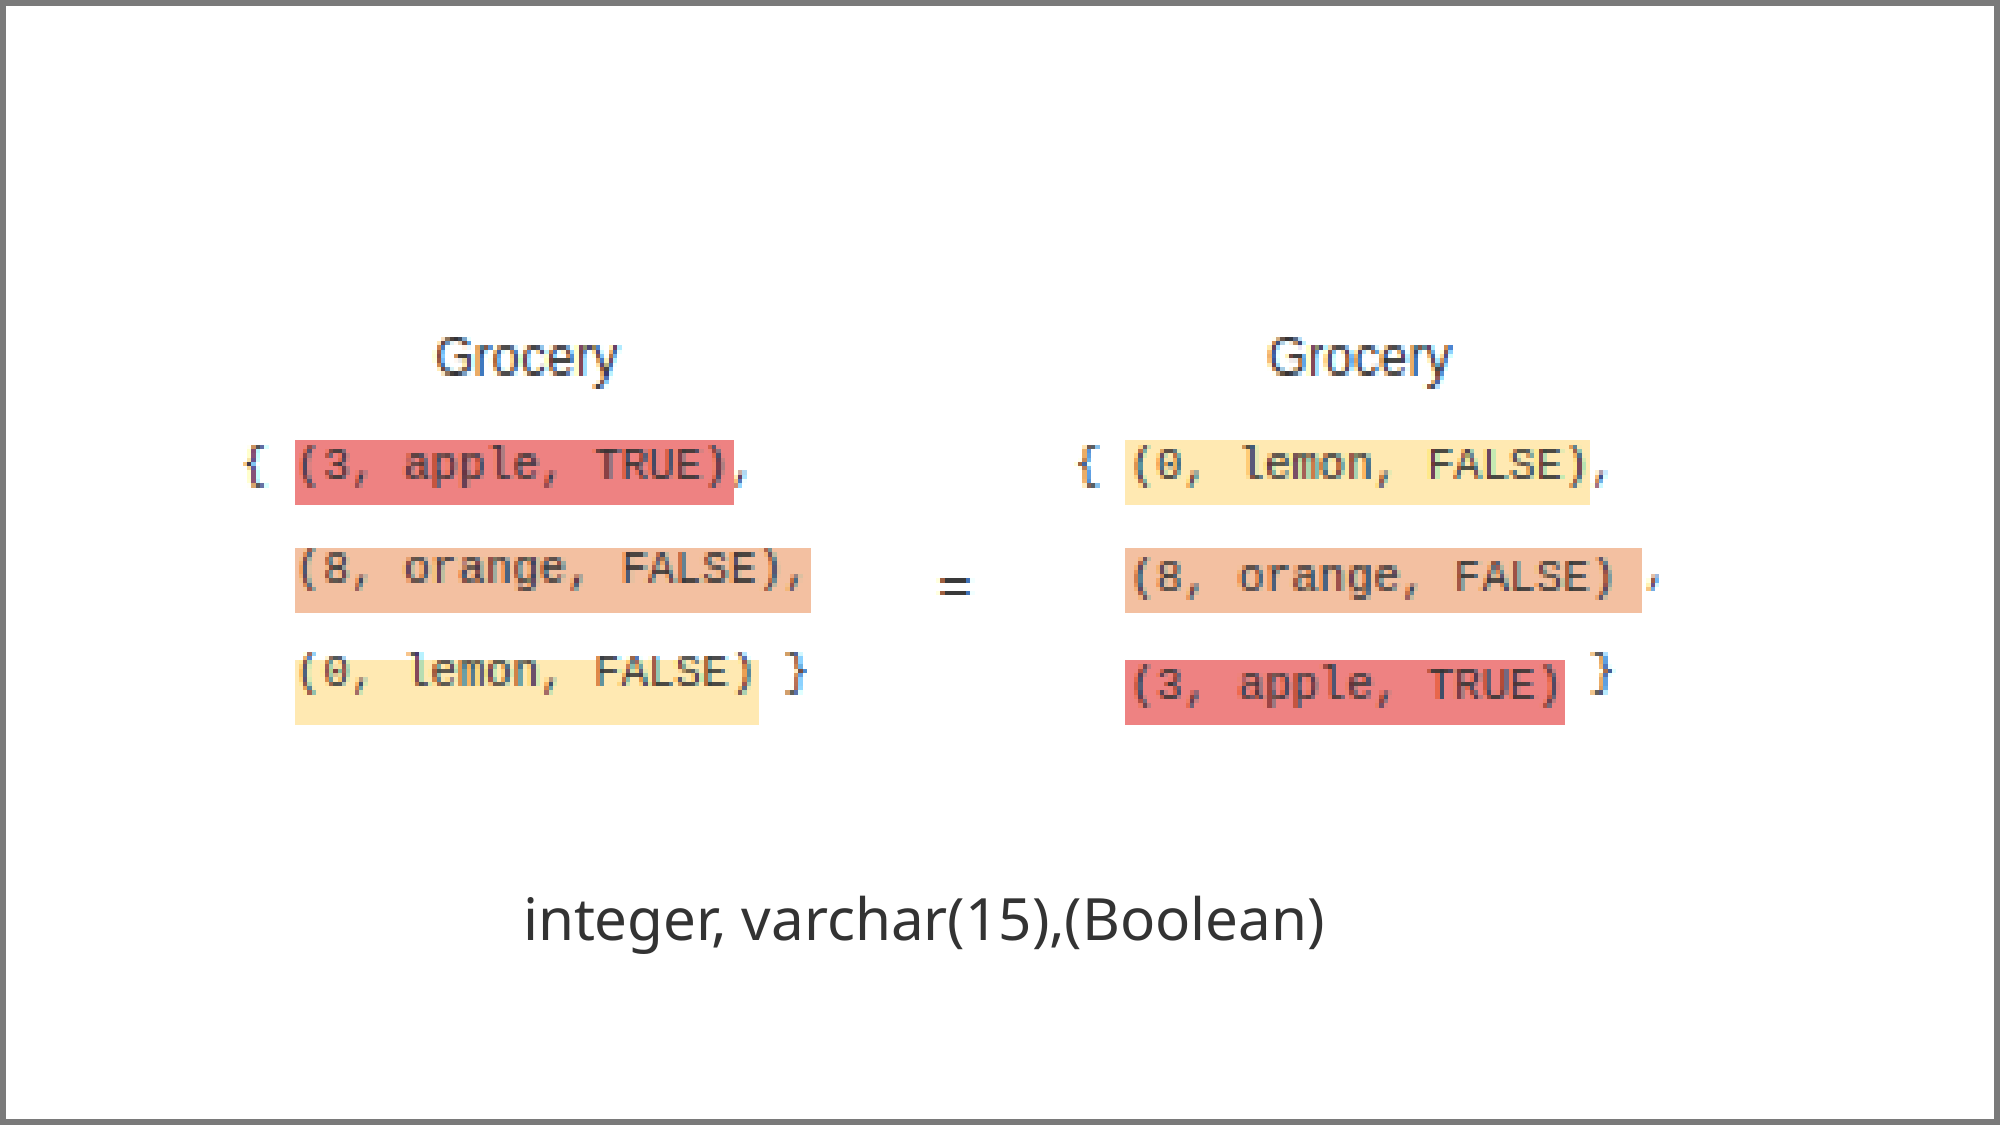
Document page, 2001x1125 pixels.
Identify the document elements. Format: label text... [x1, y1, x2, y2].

picture [97, 277, 1819, 777]
text_box integer, varchar(15),(Boolean) [508, 874, 1492, 960]
text_box [0, 0, 2000, 1125]
